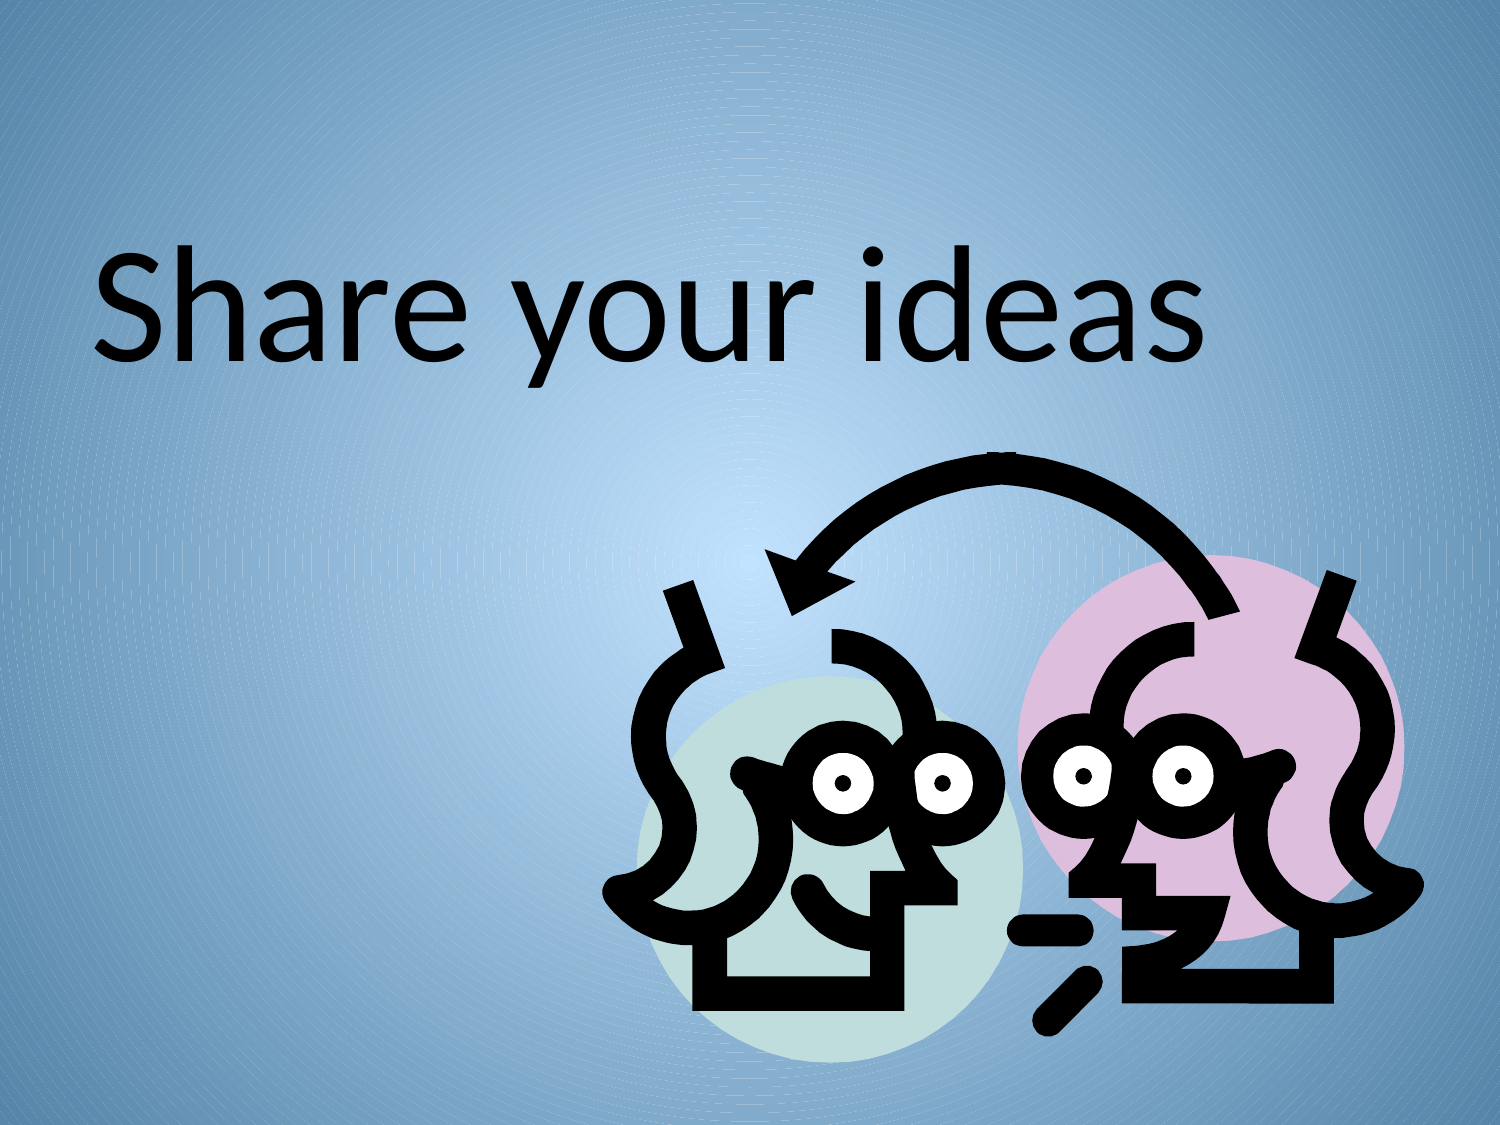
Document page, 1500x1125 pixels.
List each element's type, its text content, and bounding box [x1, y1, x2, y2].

picture [600, 451, 1426, 1063]
list Share your ideas [75, 187, 1425, 930]
